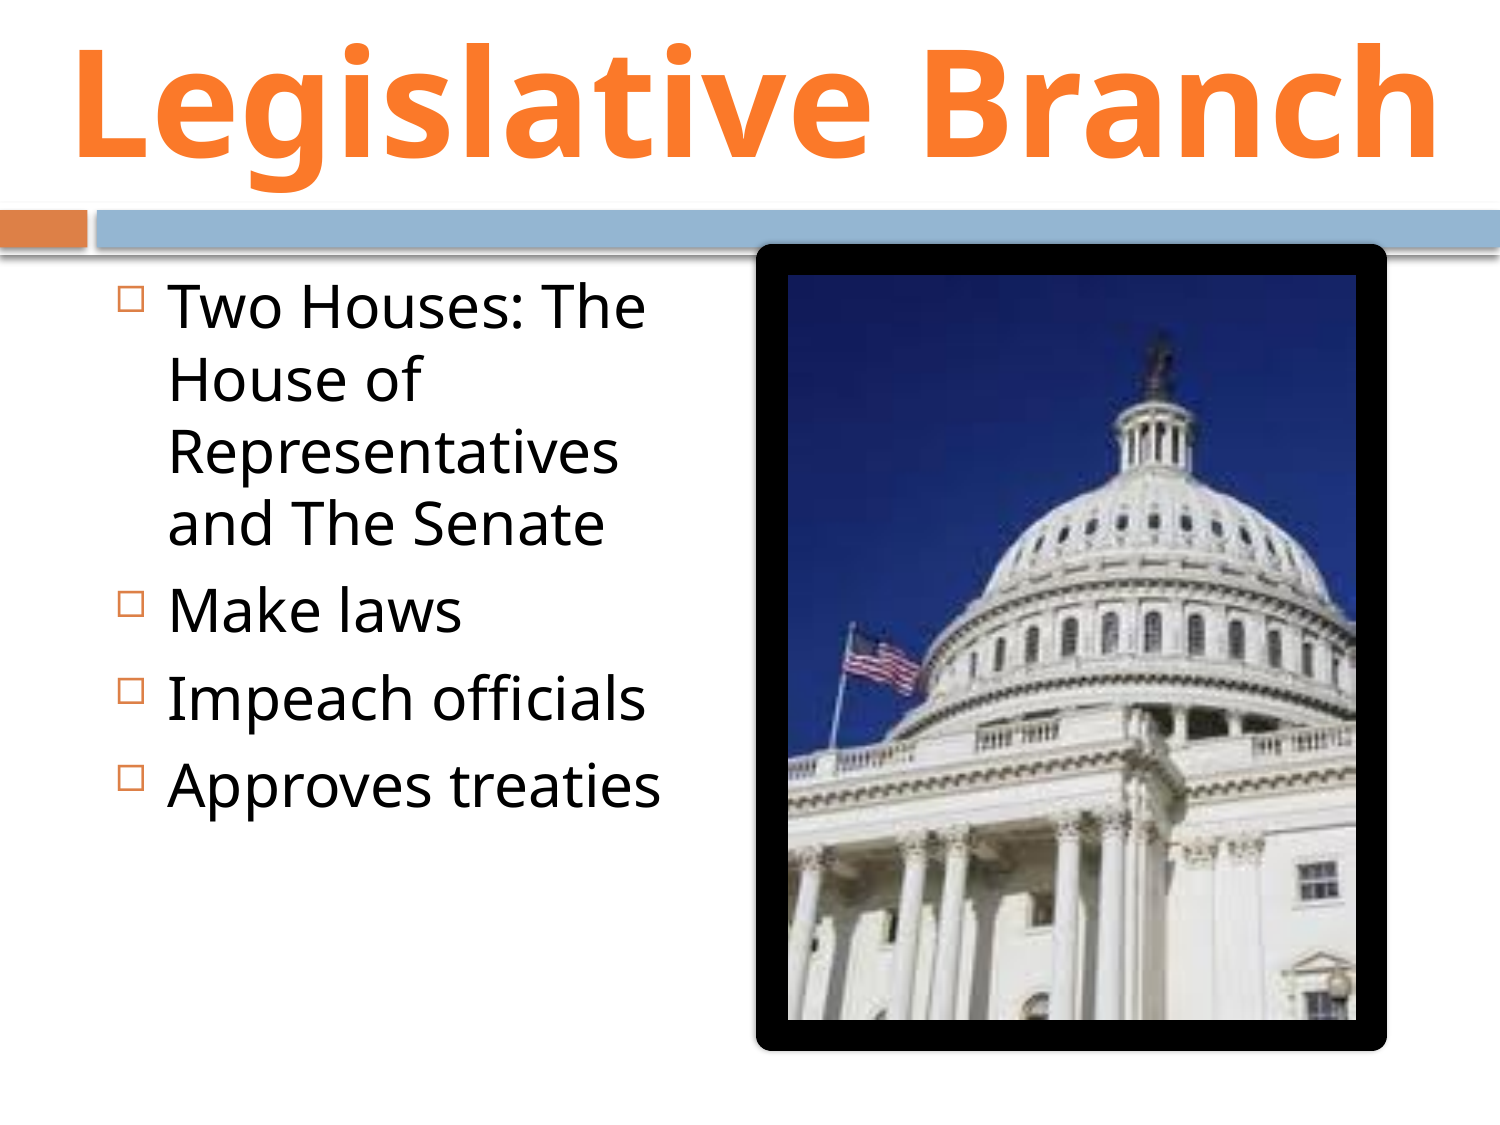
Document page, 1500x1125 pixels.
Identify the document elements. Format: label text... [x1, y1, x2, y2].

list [787, 274, 1357, 1021]
list Two Houses: The House of Representatives and The Senate Make laws Impeach officials Approves treaties [99, 260, 738, 1011]
text_box Legislative Branch [49, 0, 1463, 195]
